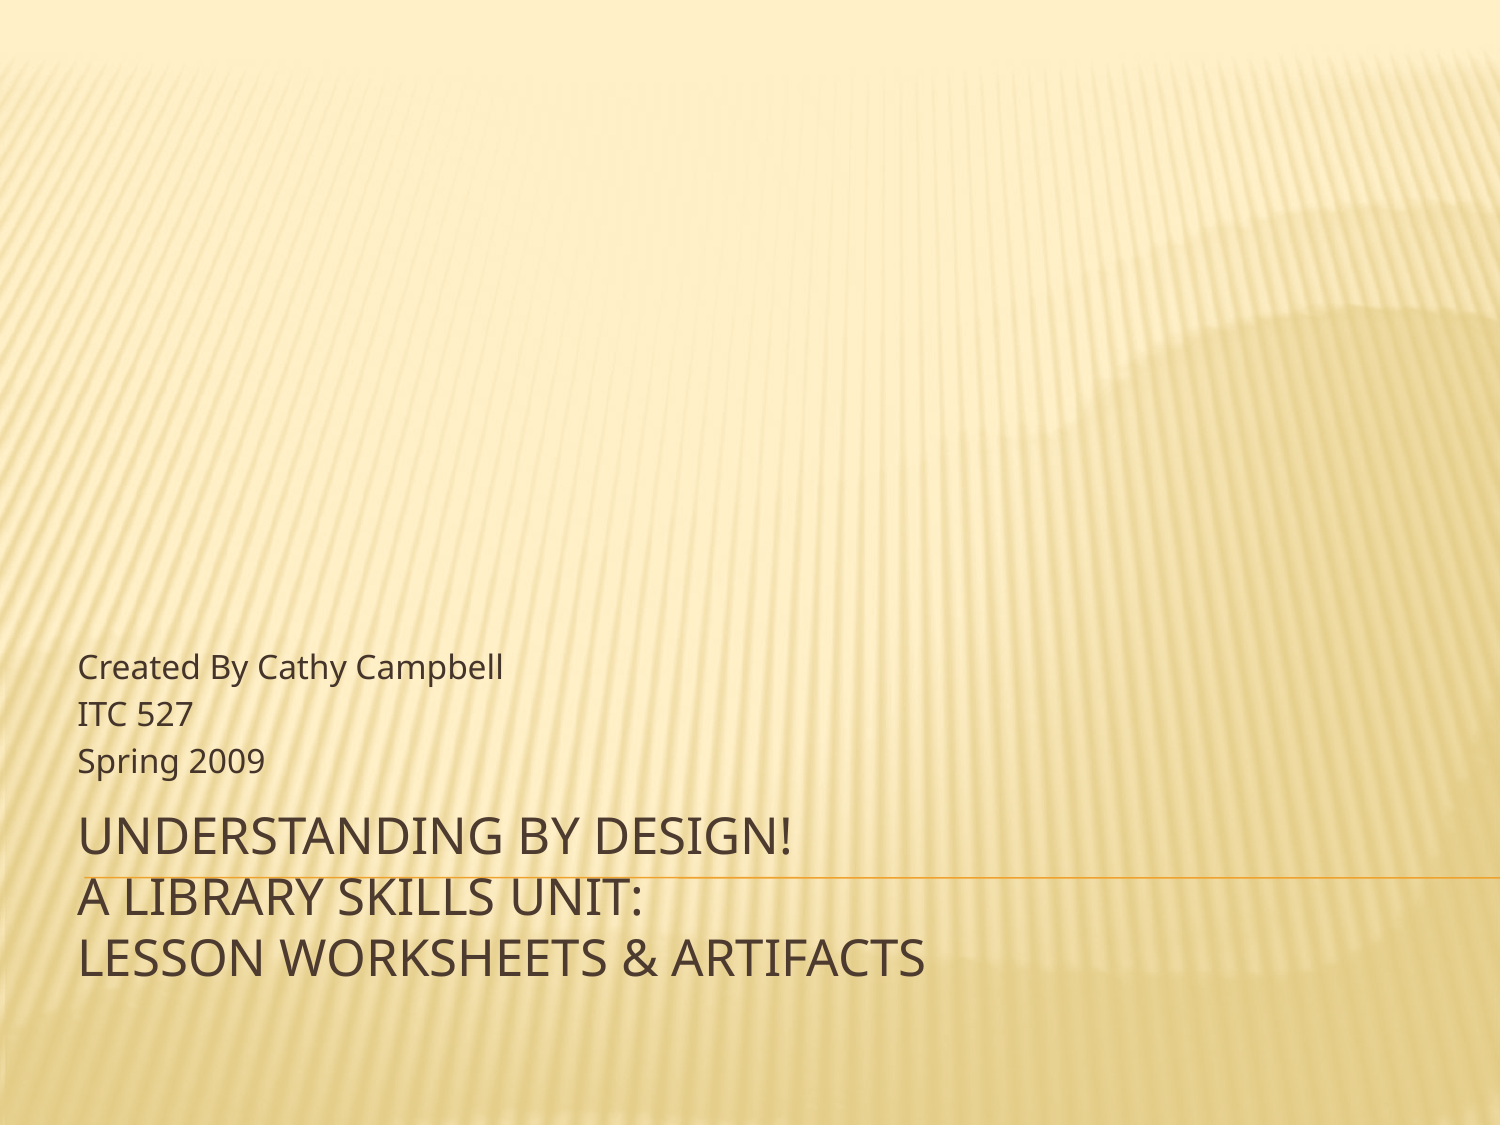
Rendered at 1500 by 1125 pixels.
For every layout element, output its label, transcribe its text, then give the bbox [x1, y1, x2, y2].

title Understanding By Design! A Library Skills Unit: Lesson Worksheets & Artifacts [62, 796, 1450, 997]
subtitle Created By Cathy Campbell ITC 527 Spring 2009 [62, 637, 1450, 788]
